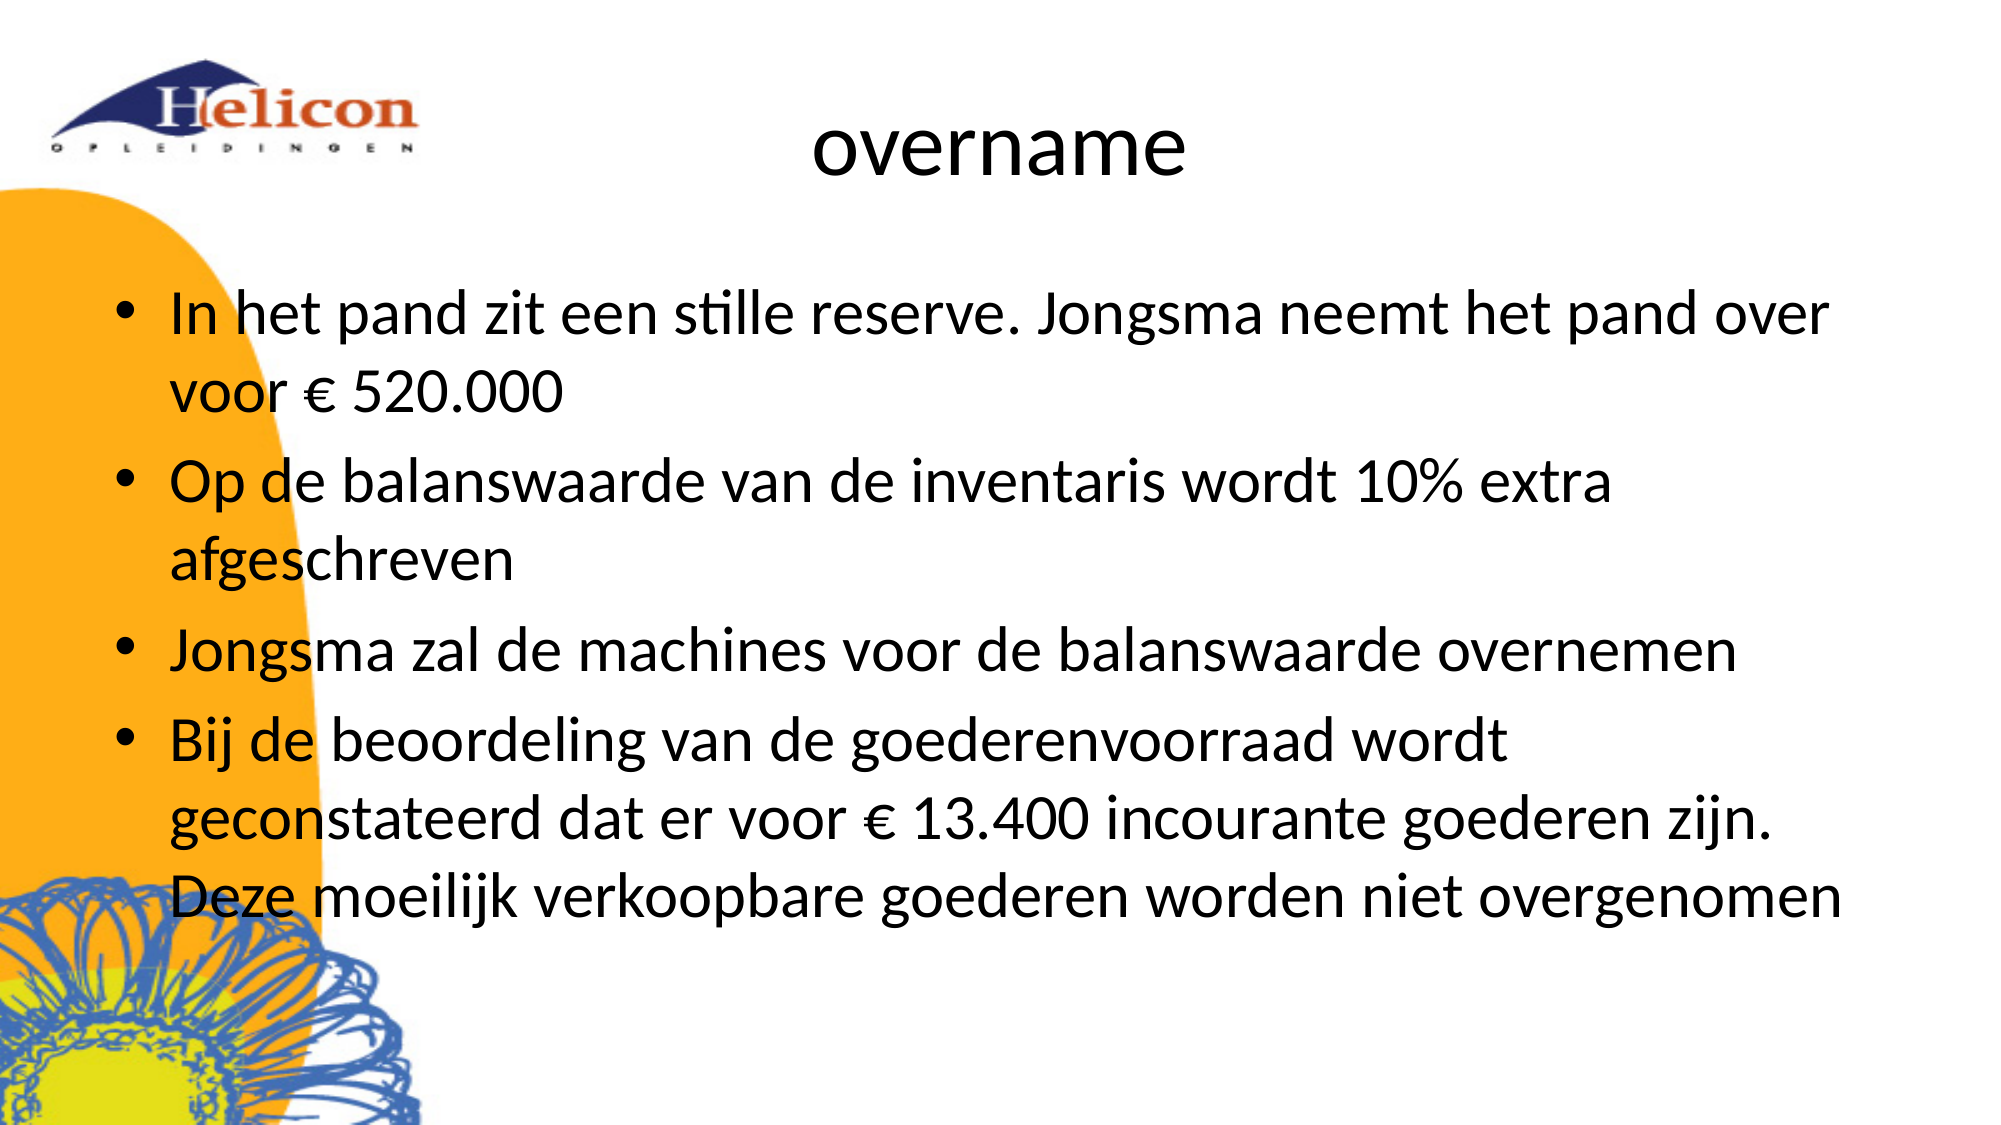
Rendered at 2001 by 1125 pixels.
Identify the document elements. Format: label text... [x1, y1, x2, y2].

title overname [99, 45, 1900, 233]
list In het pand zit een stille reserve. Jongsma neemt het pand over voor € 520.000 Op de balanswaarde van de inventaris wordt 10% extra afgeschreven Jongsma zal de machines voor de balanswaarde overnemen Bij de beoordeling van de goederenvoorraad wordt geconstateerd dat er voor € 13.400 incourante goederen zijn. Deze moeilijk verkoopbare goederen worden niet overgenomen [99, 262, 1900, 1005]
picture [0, 0, 2001, 1125]
